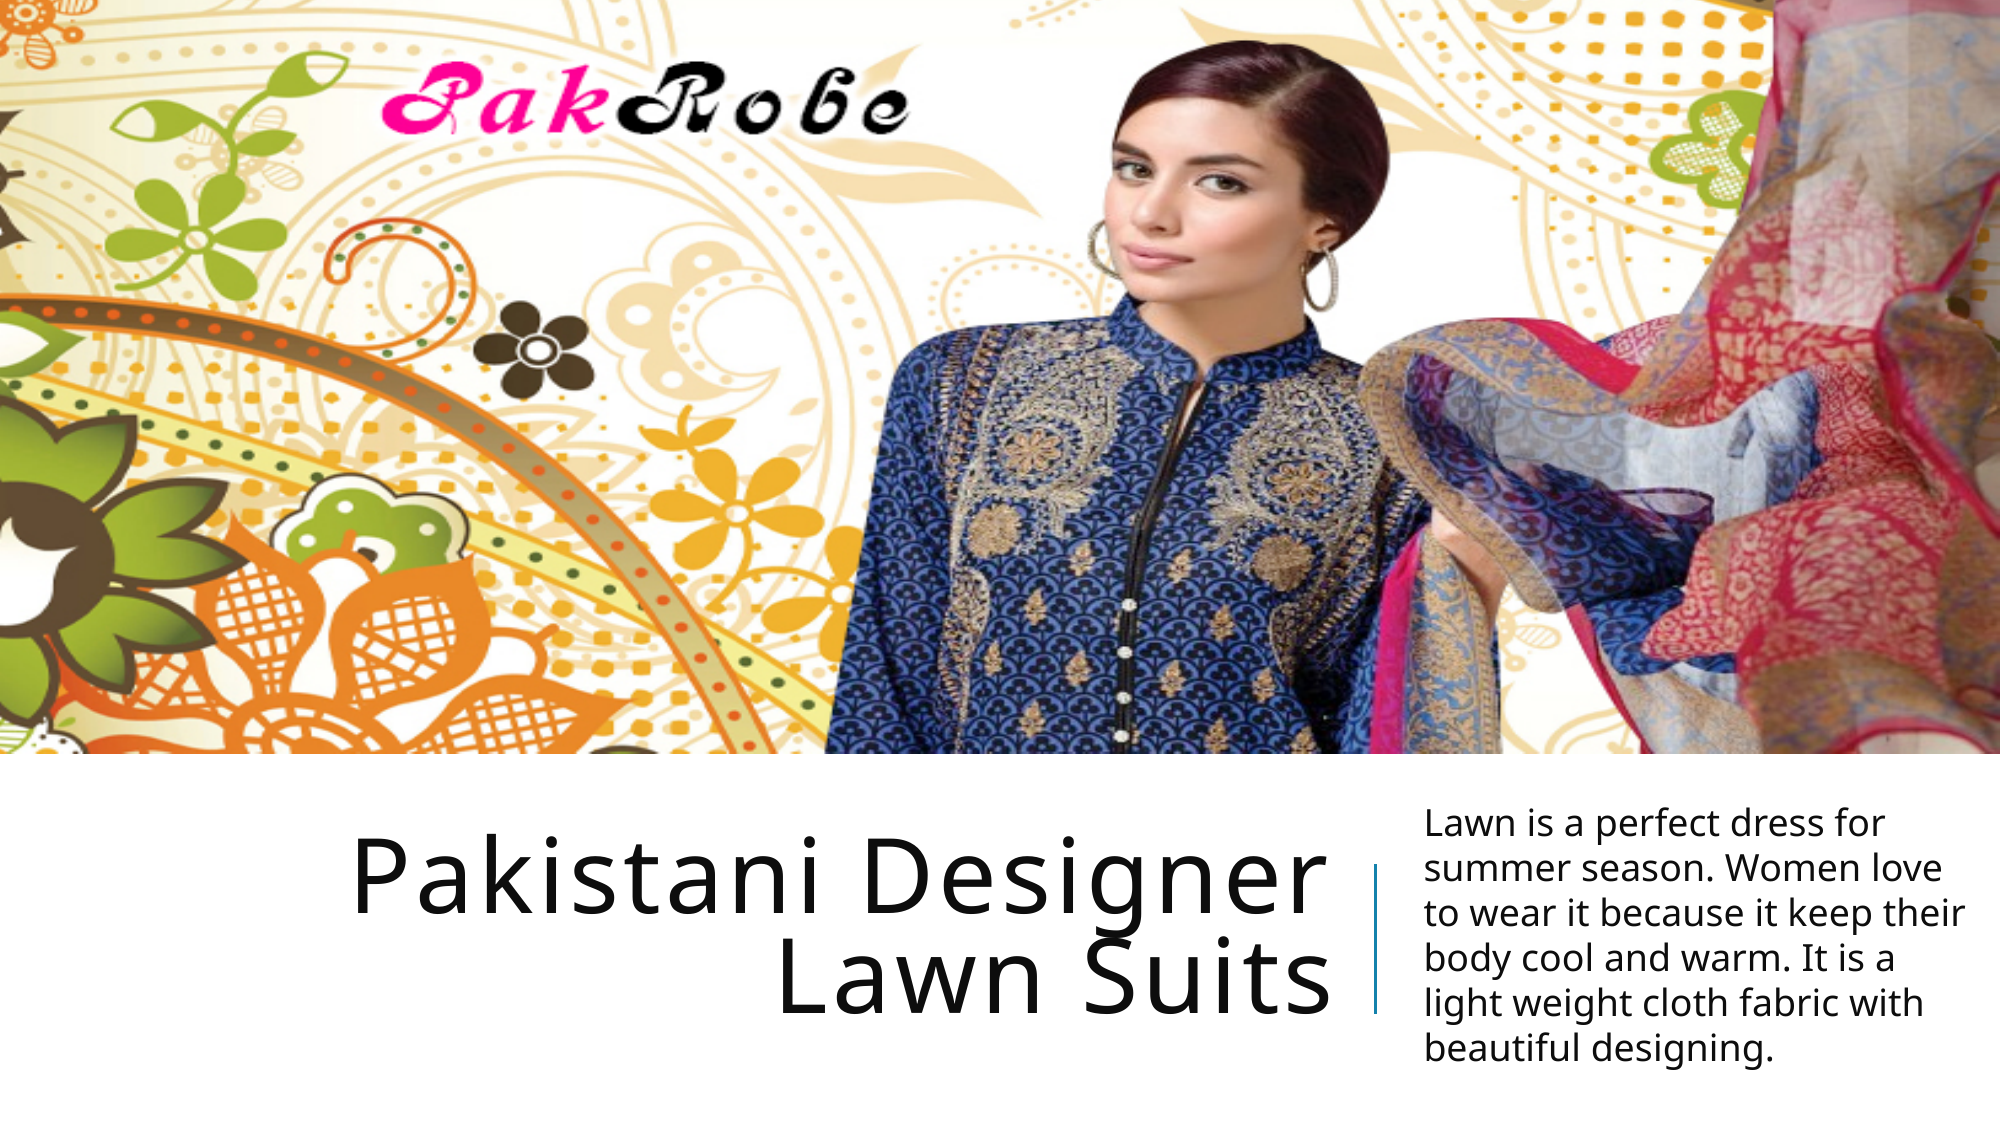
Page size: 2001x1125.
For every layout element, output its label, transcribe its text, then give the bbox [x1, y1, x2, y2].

picture [0, 0, 2000, 755]
subtitle Lawn is a perfect dress for summer season. Women love to wear it because it keep their body cool and warm. It is a light weight cloth fabric with beautiful designing. [1408, 777, 2000, 1090]
title Pakistani Designer Lawn Suits [75, 813, 1350, 1054]
